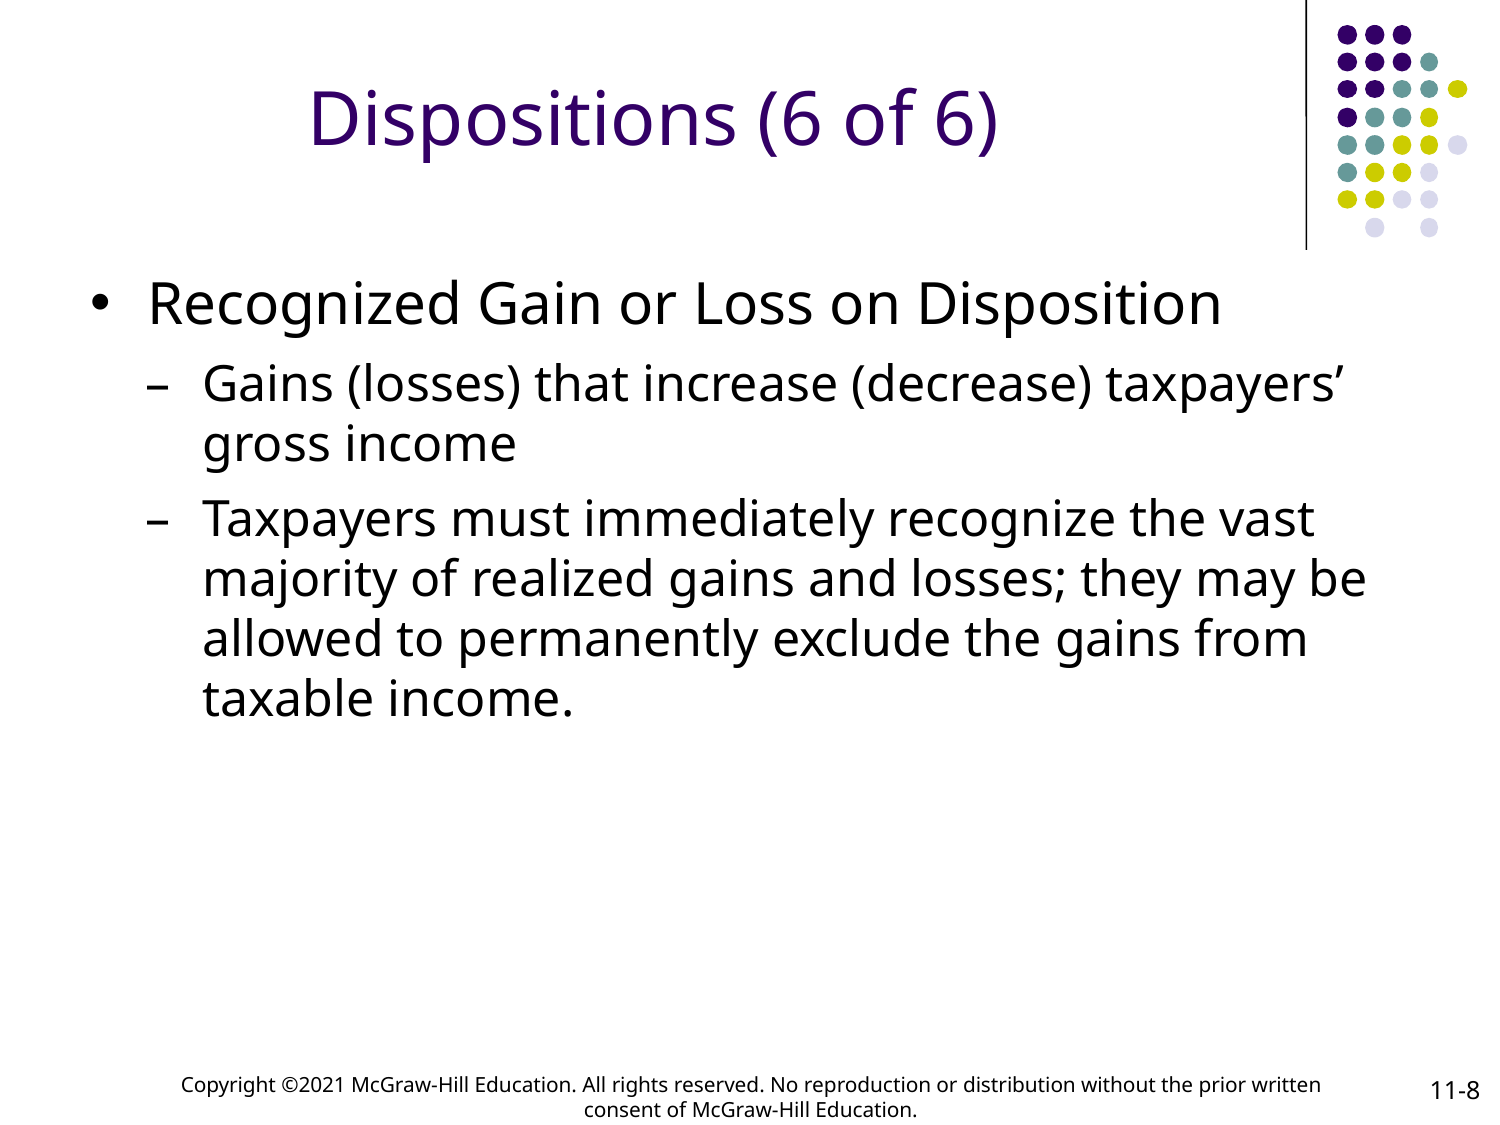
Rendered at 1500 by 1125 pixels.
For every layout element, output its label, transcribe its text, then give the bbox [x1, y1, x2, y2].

list Recognized Gain or Loss on Disposition Gains (losses) that increase (decrease) taxpayers’ gross income Taxpayers must immediately recognize the vast majority of realized gains and losses; they may be allowed to permanently exclude the gains from taxable income. [75, 259, 1425, 1062]
title Dispositions (6 of 6) [32, 8, 1275, 234]
slide_number 11-8 [1345, 1061, 1496, 1122]
